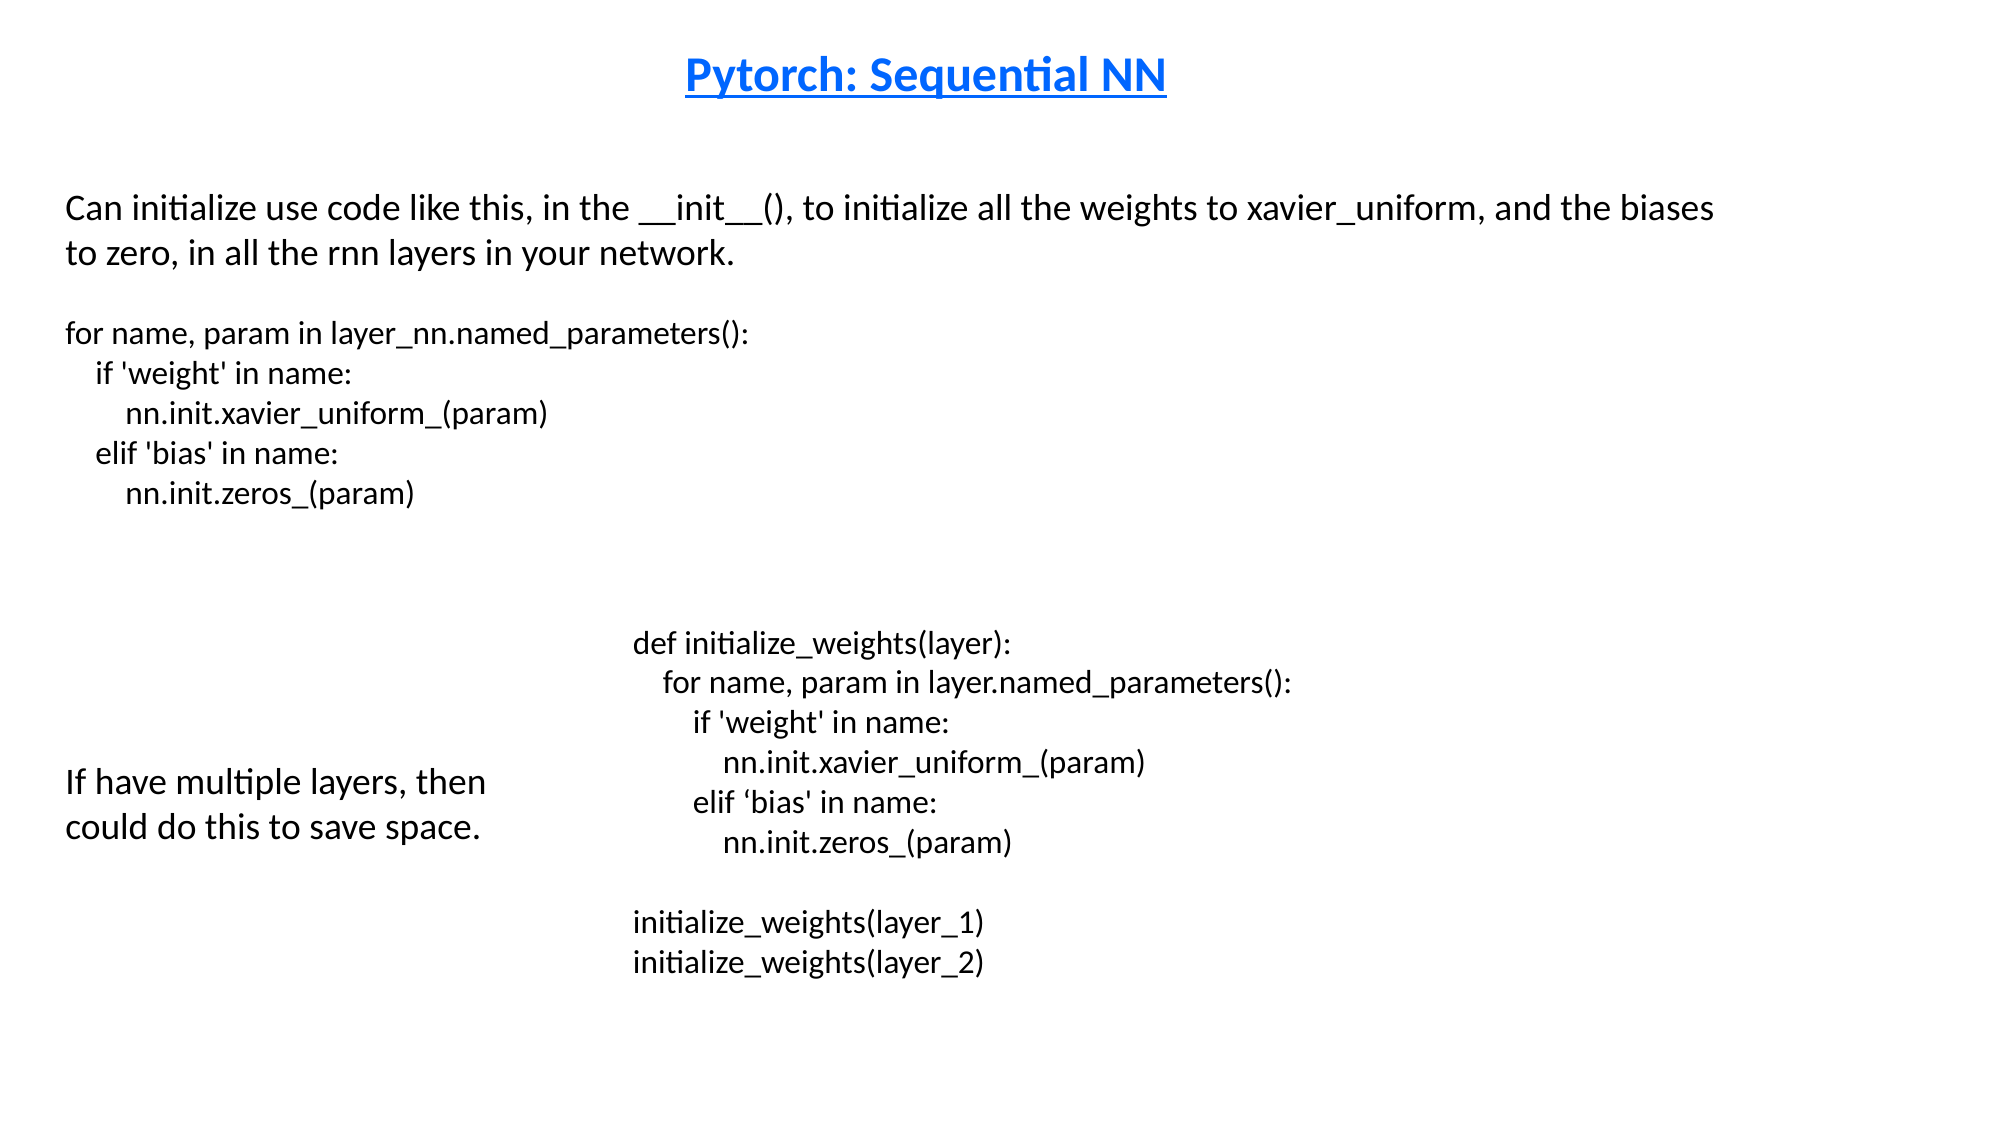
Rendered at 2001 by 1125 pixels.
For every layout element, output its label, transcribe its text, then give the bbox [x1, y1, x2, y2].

text_box for name, param in layer_nn.named_parameters(): if 'weight' in name: nn.init.xavier_uniform_(param) elif 'bias' in name: nn.init.zeros_(param) [50, 304, 815, 519]
text_box Pytorch: Sequential NN [670, 33, 1183, 109]
text_box If have multiple layers, then could do this to save space. [50, 749, 522, 855]
text_box def initialize_weights(layer): for name, param in layer.named_parameters(): if 'weight' in name: nn.init.xavier_uniform_(param) elif ‘bias' in name: nn.init.zeros_(param) initialize_weights(layer_1) initialize_weights(layer_2) [618, 613, 1383, 988]
text_box Can initialize use code like this, in the __init__(), to initialize all the weights to xavier_uniform, and the biases to zero, in all the rnn layers in your network. [50, 175, 1758, 281]
